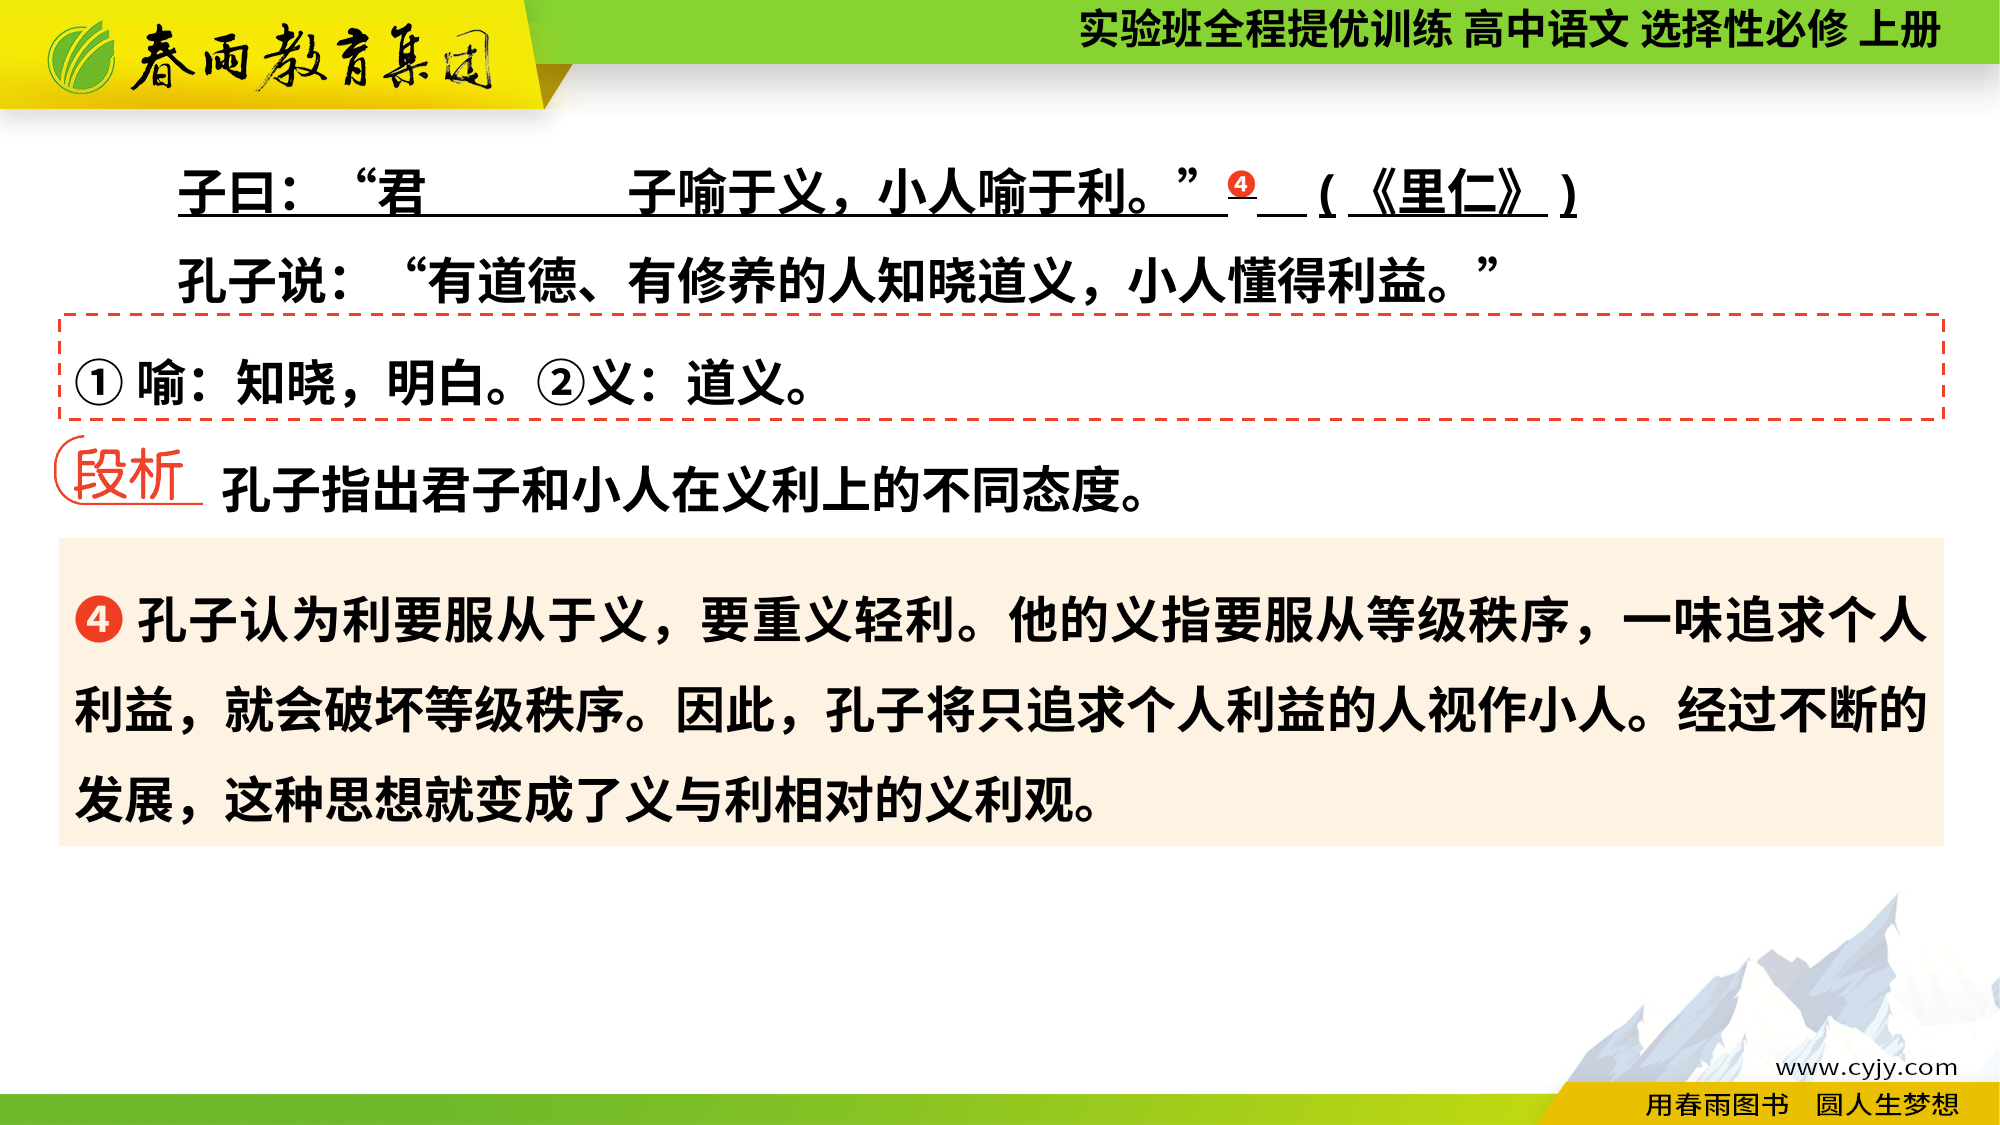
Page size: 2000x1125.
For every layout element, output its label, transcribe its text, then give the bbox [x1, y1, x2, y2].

text_box ①喻：知晓，明白。②义：道义。 [59, 314, 1944, 420]
picture [0, 0, 2000, 1125]
text_box 孔子指出君子和小人在义利上的不同态度。 [59, 420, 1944, 526]
